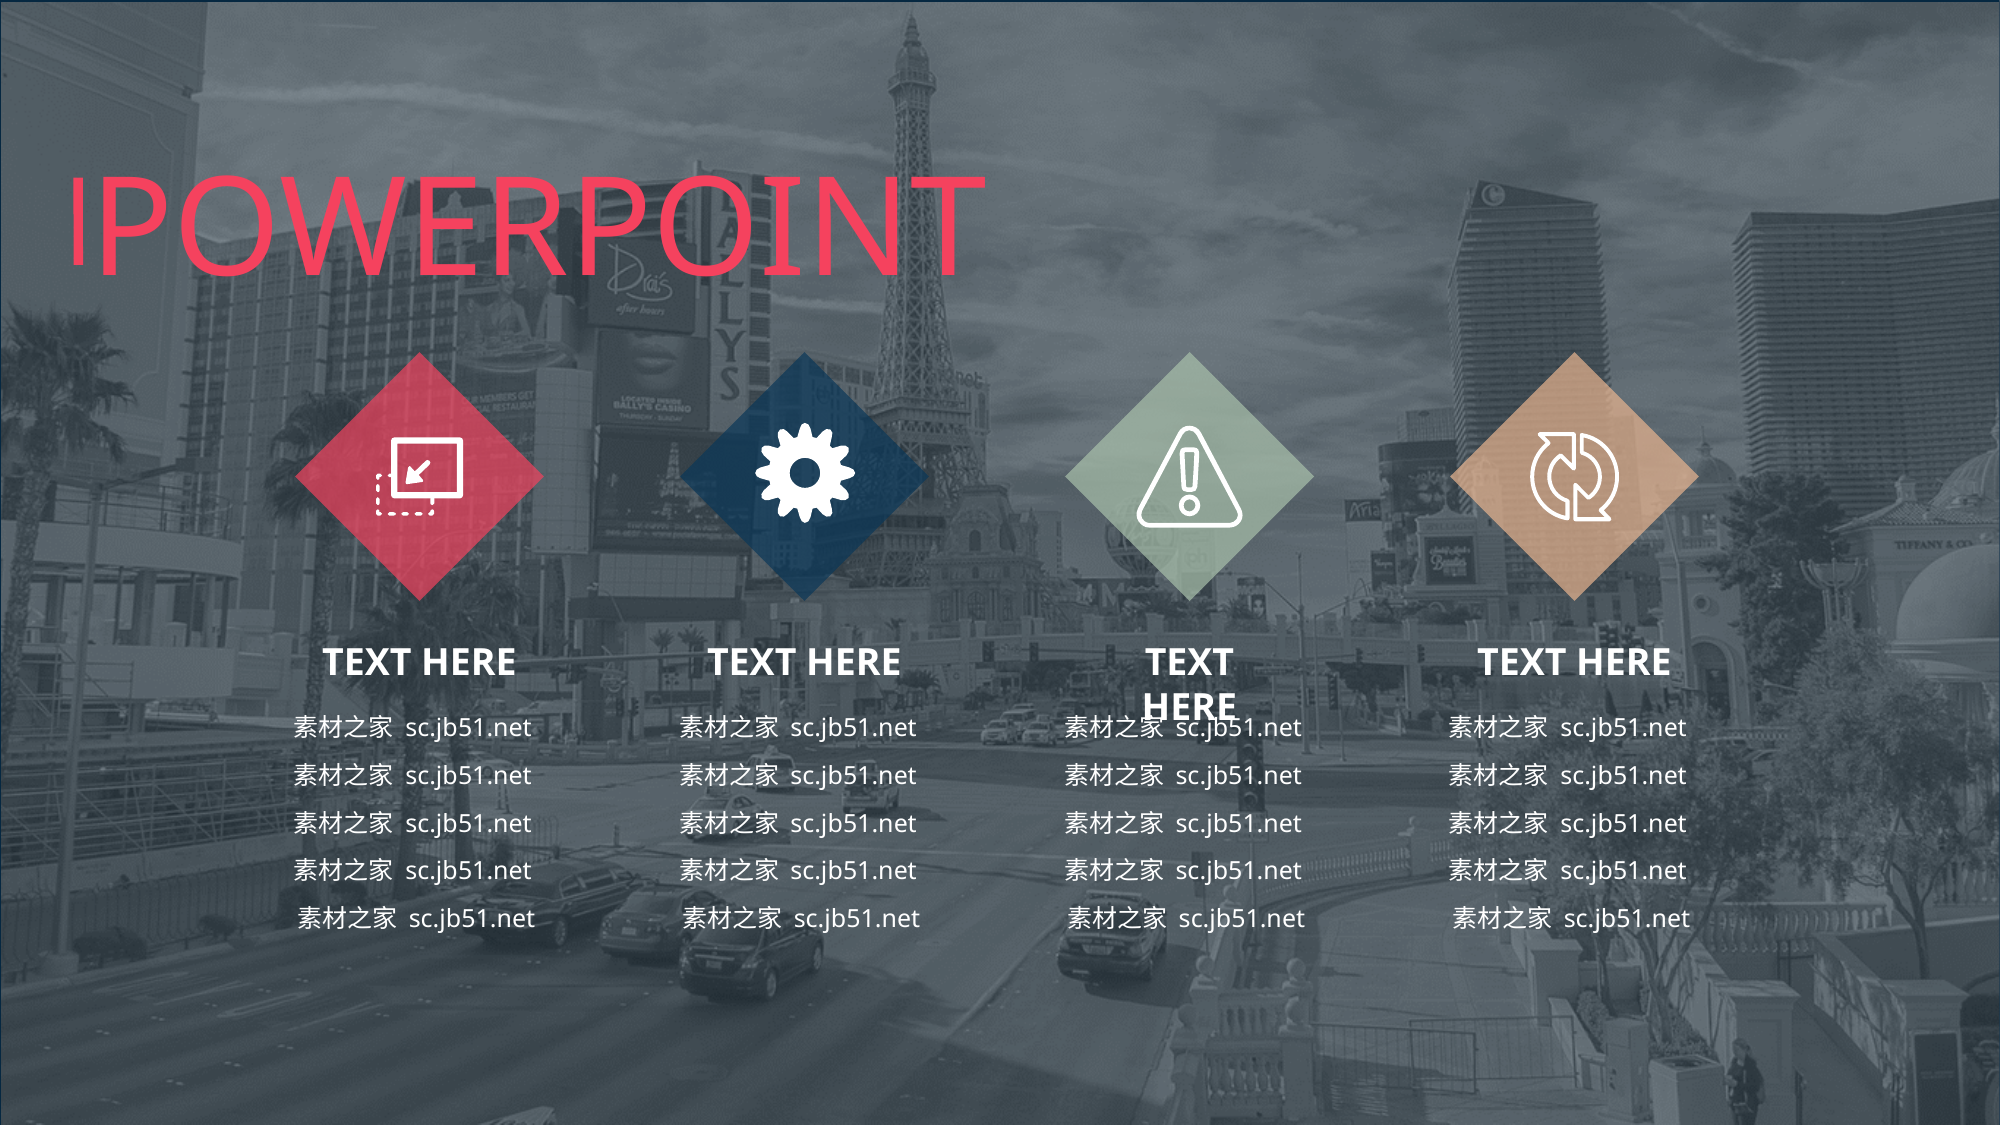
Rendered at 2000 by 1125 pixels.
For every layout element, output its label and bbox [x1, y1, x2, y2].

text_box [375, 437, 464, 516]
picture [0, 0, 2000, 1125]
